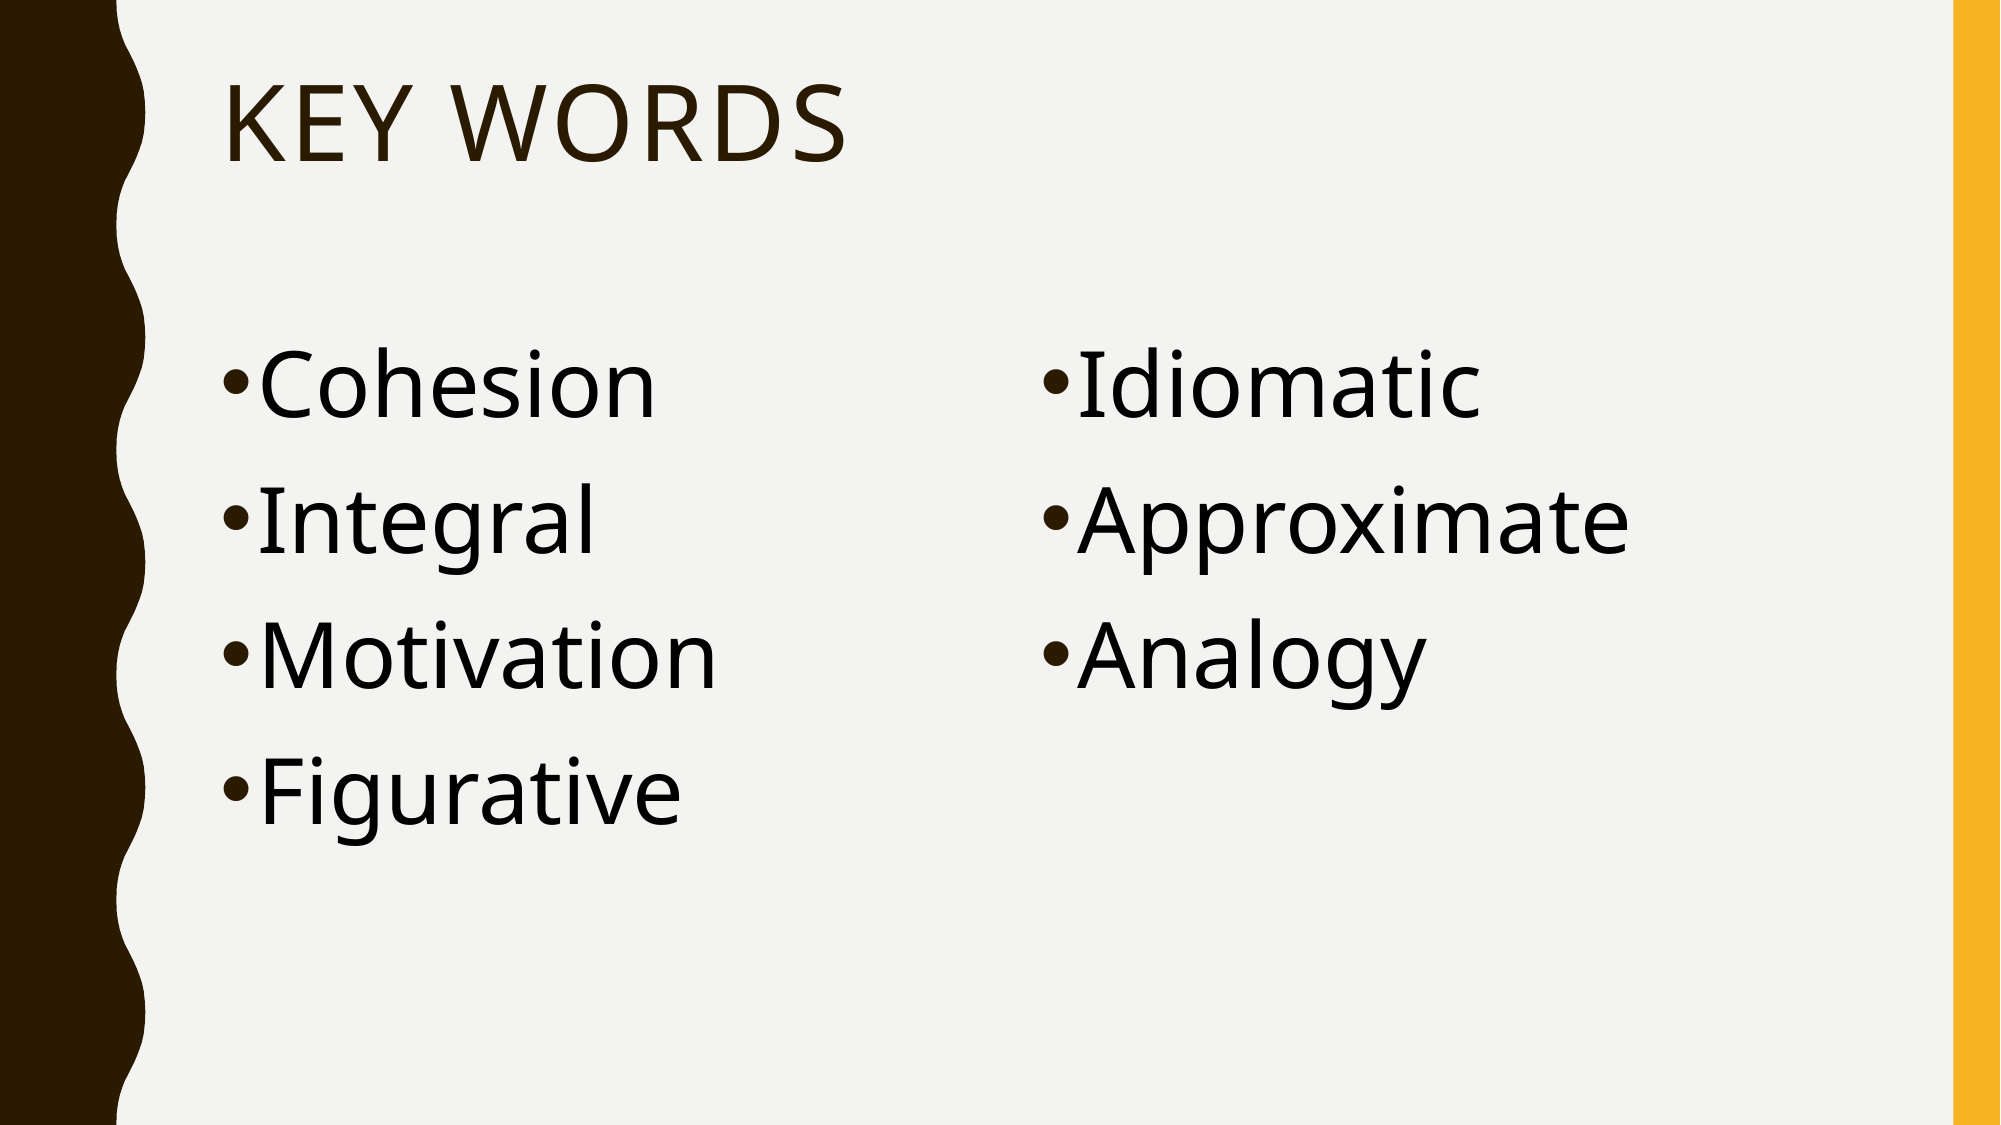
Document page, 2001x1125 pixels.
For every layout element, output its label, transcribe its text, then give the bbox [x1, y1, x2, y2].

list Cohesion Integral Motivation Figurative Idiomatic Approximate Analogy [205, 307, 1875, 965]
title KEY words [205, 62, 1875, 307]
